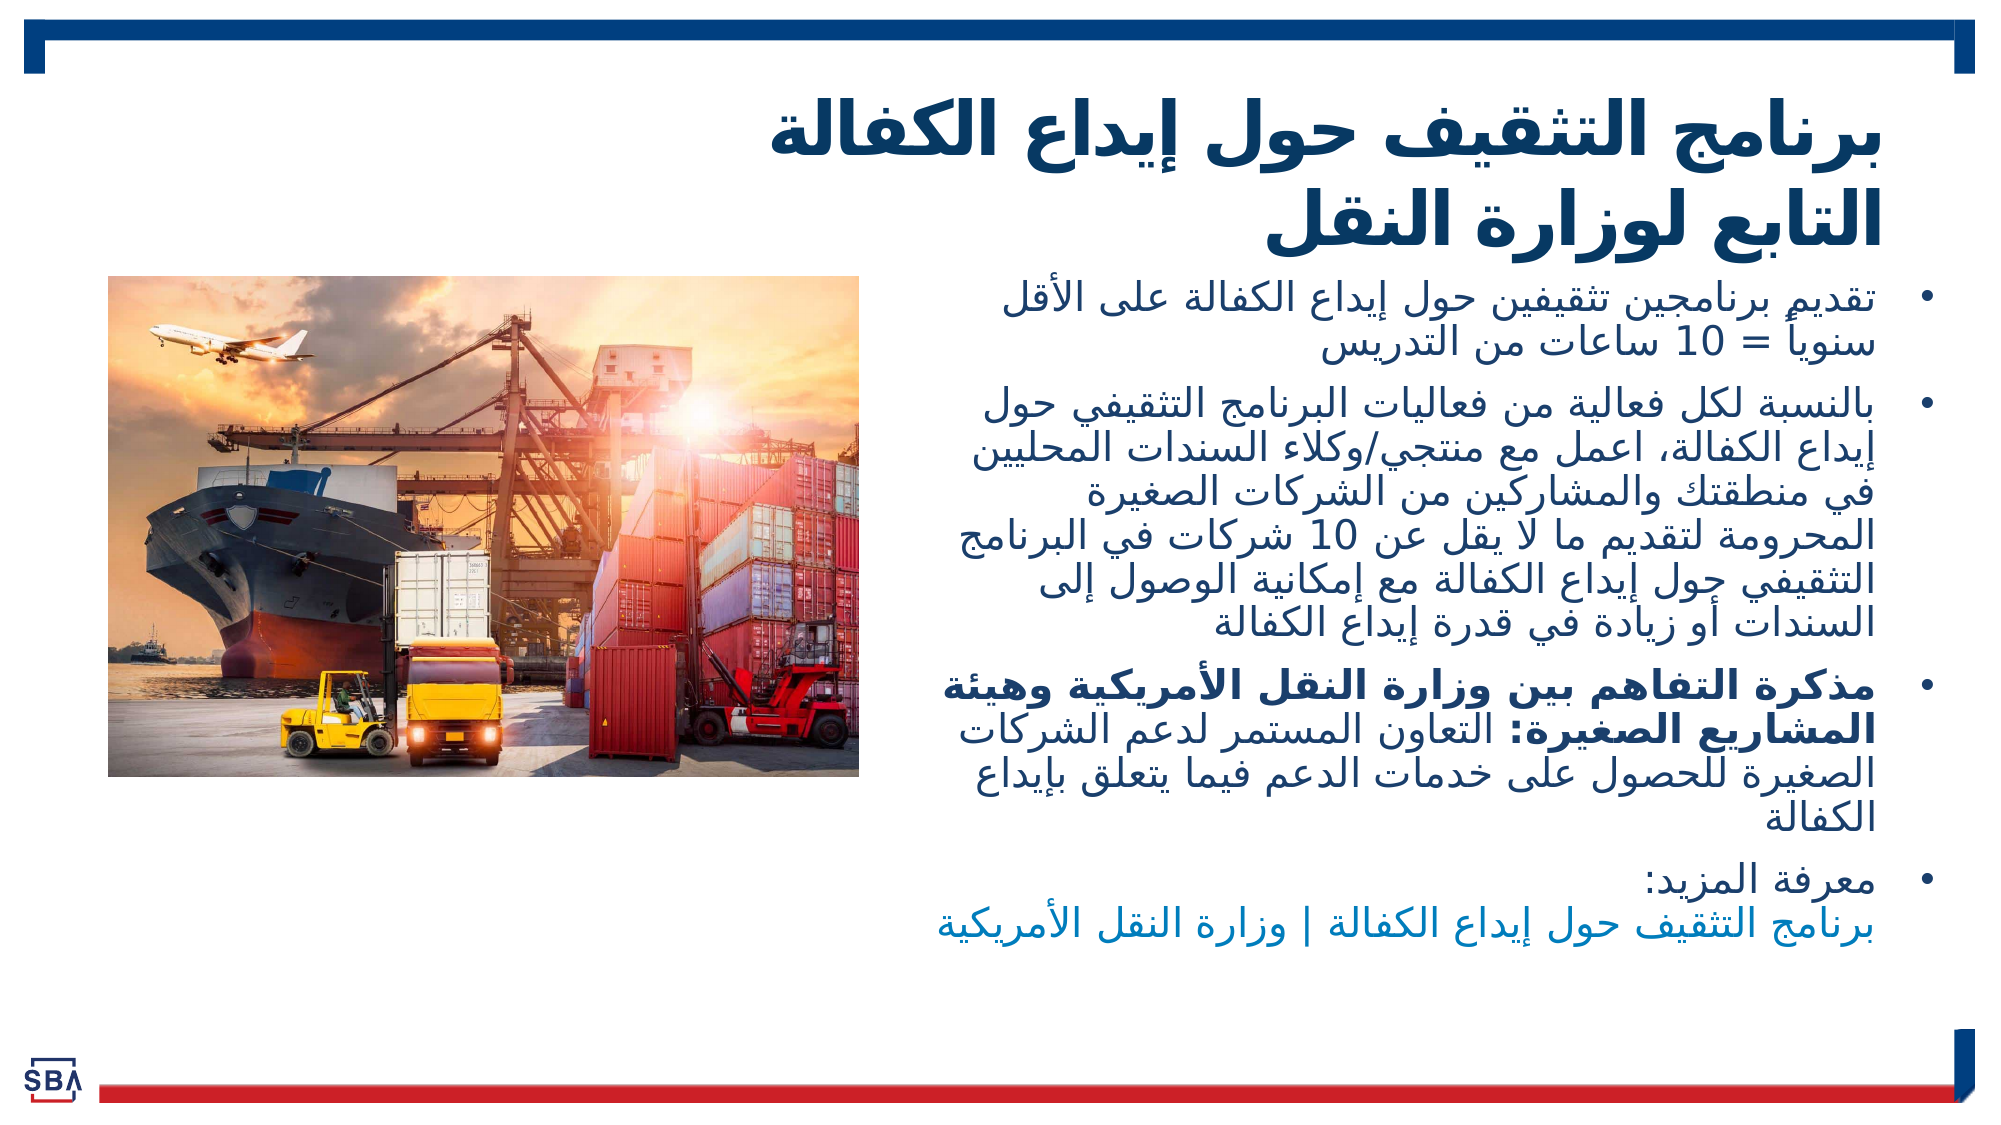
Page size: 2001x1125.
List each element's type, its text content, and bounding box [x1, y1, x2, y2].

title برنامج التثقيف حول إيداع الكفالة التابع لوزارة النقل [761, 77, 1890, 268]
list تقديم برنامجين تثقيفين حول إيداع الكفالة على الأقل سنوياً = 10 ساعات من التدريس بالنسبة لكل فعالية من فعاليات البرنامج التثقيفي حول إيداع الكفالة، اعمل مع منتجي/وكلاء السندات المحليين في منطقتك والمشاركين من الشركات الصغيرة المحرومة لتقديم ما لا يقل عن 10 شركات في البرنامج التثقيفي حول إيداع الكفالة مع إمكانية الوصول إلى السندات أو زيادة في قدرة إيداع الكفالة مذكرة التفاهم بين وزارة النقل الأمريكية وهيئة المشاريع الصغيرة: التعاون المستمر لدعم الشركات الصغيرة للحصول على خدمات الدعم فيما يتعلق بإيداع الكفالة معرفة المزيد: برنامج التثقيف حول إيداع الكفالة | وزارة النقل الأمريكية [933, 276, 1934, 950]
picture [108, 276, 859, 777]
